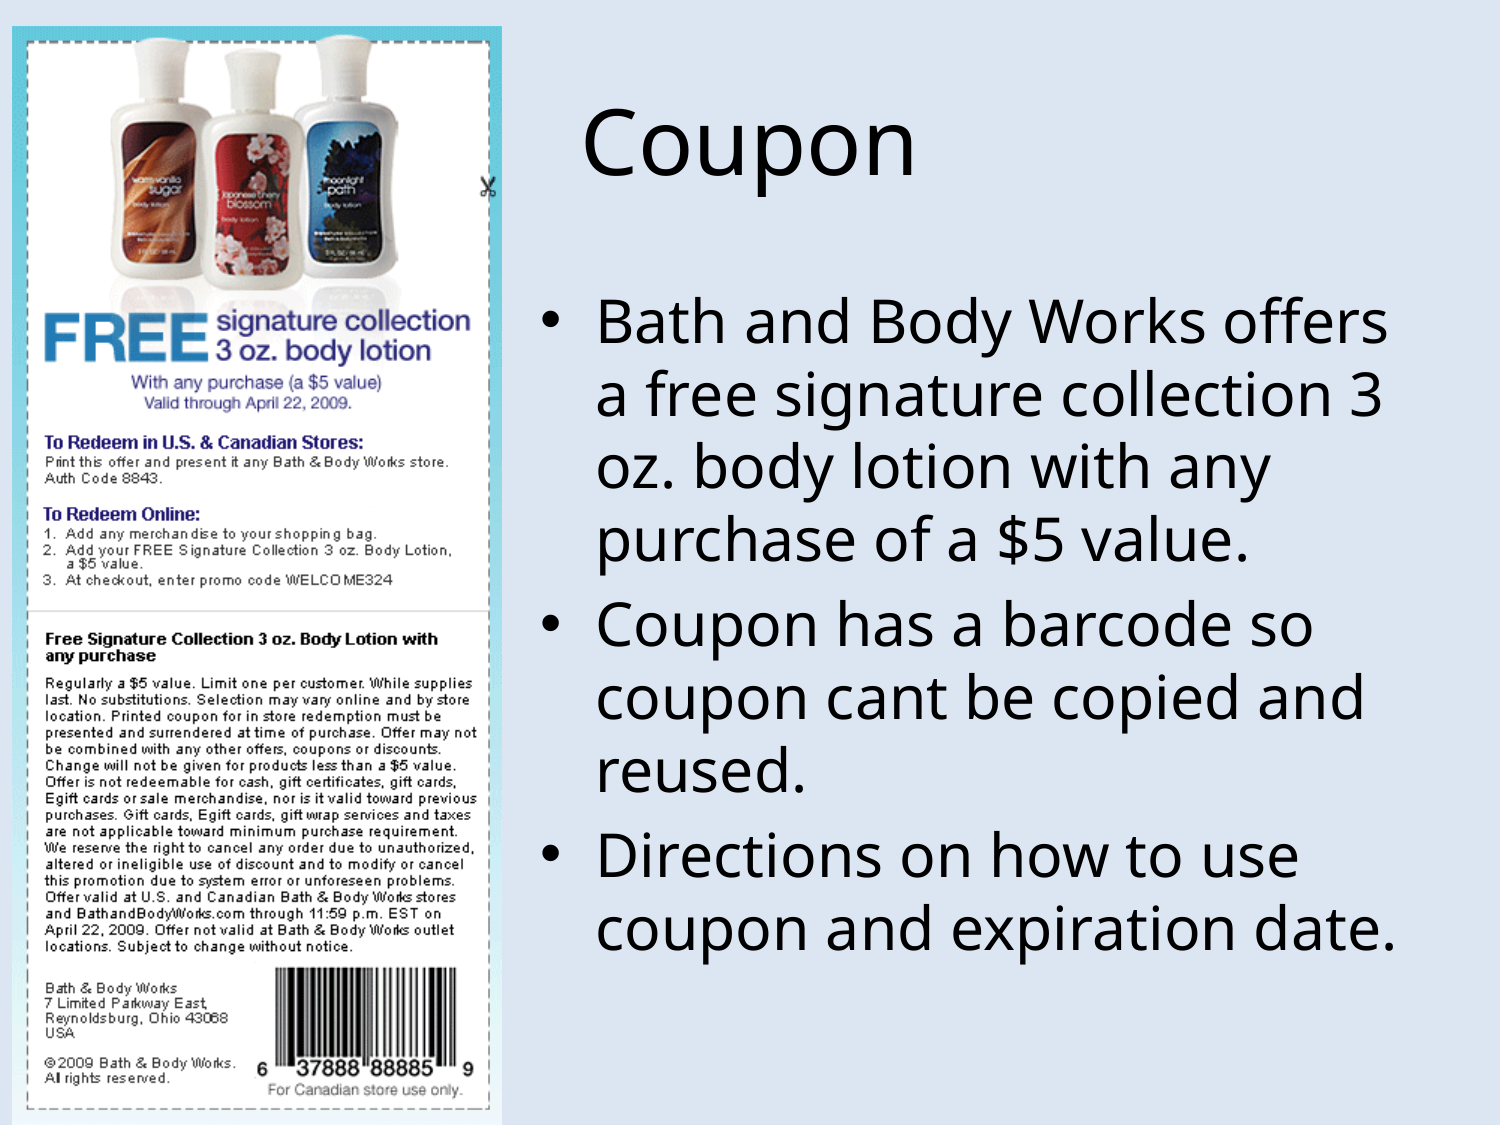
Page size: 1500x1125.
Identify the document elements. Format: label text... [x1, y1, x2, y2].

list Bath and Body Works offers a free signature collection 3 oz. body lotion with any purchase of a $5 value. Coupon has a barcode so coupon cant be copied and reused. Directions on how to use coupon and expiration date. [525, 275, 1425, 1043]
picture [12, 26, 502, 1125]
title Coupon [506, 45, 1425, 233]
